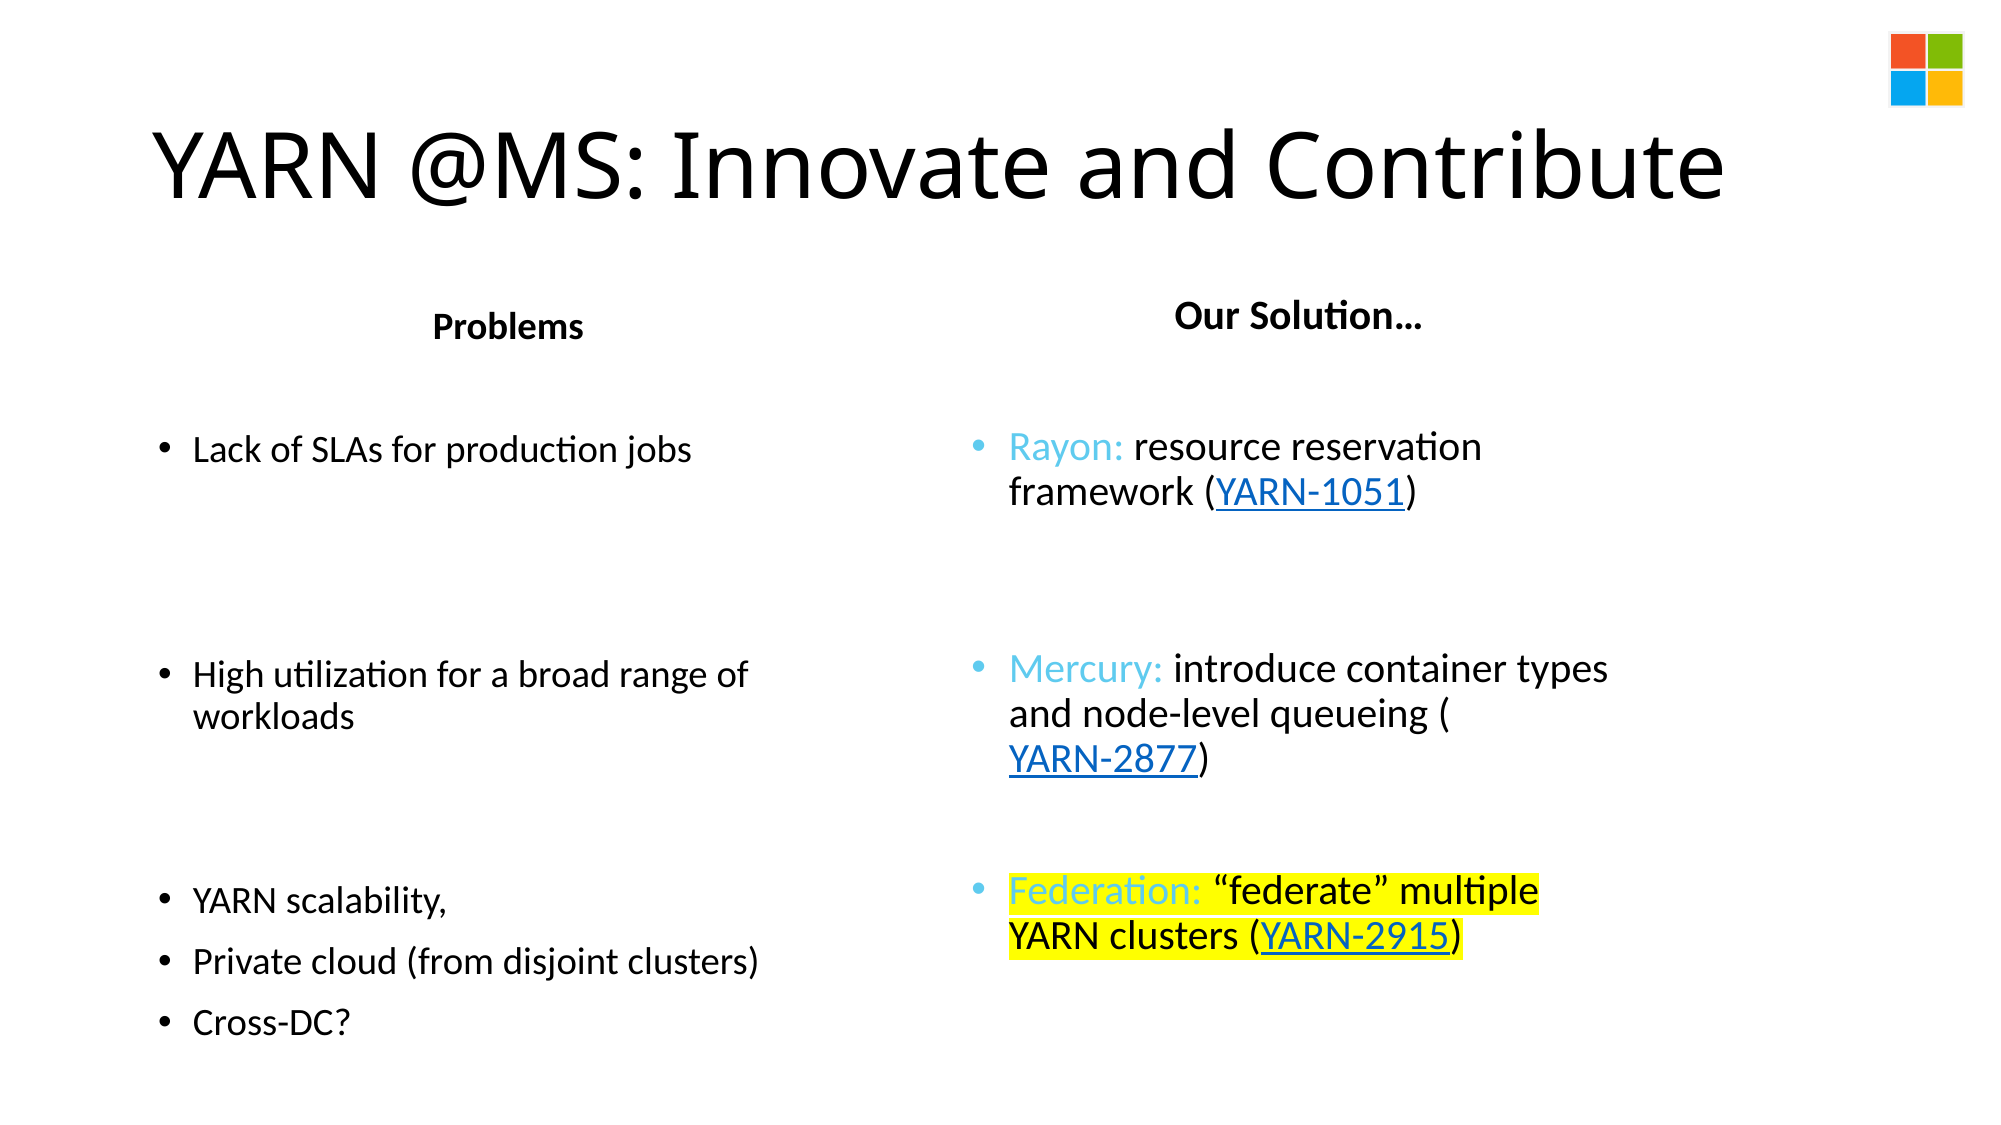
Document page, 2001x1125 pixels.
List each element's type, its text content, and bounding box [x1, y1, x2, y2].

picture [1888, 31, 1965, 108]
list Our Solution… Rayon: resource reservation framework (YARN-1051) Mercury: introduce container types and node-level queueing (YARN-2877) Federation: “federate” multiple YARN clusters (YARN-2915) [956, 285, 1643, 1125]
list Problems Lack of SLAs for production jobs High utilization for a broad range of workloads YARN scalability, Private cloud (from disjoint clusters) Cross-DC? [143, 298, 874, 1057]
title YARN @MS: Innovate and Contribute [137, 59, 1863, 278]
